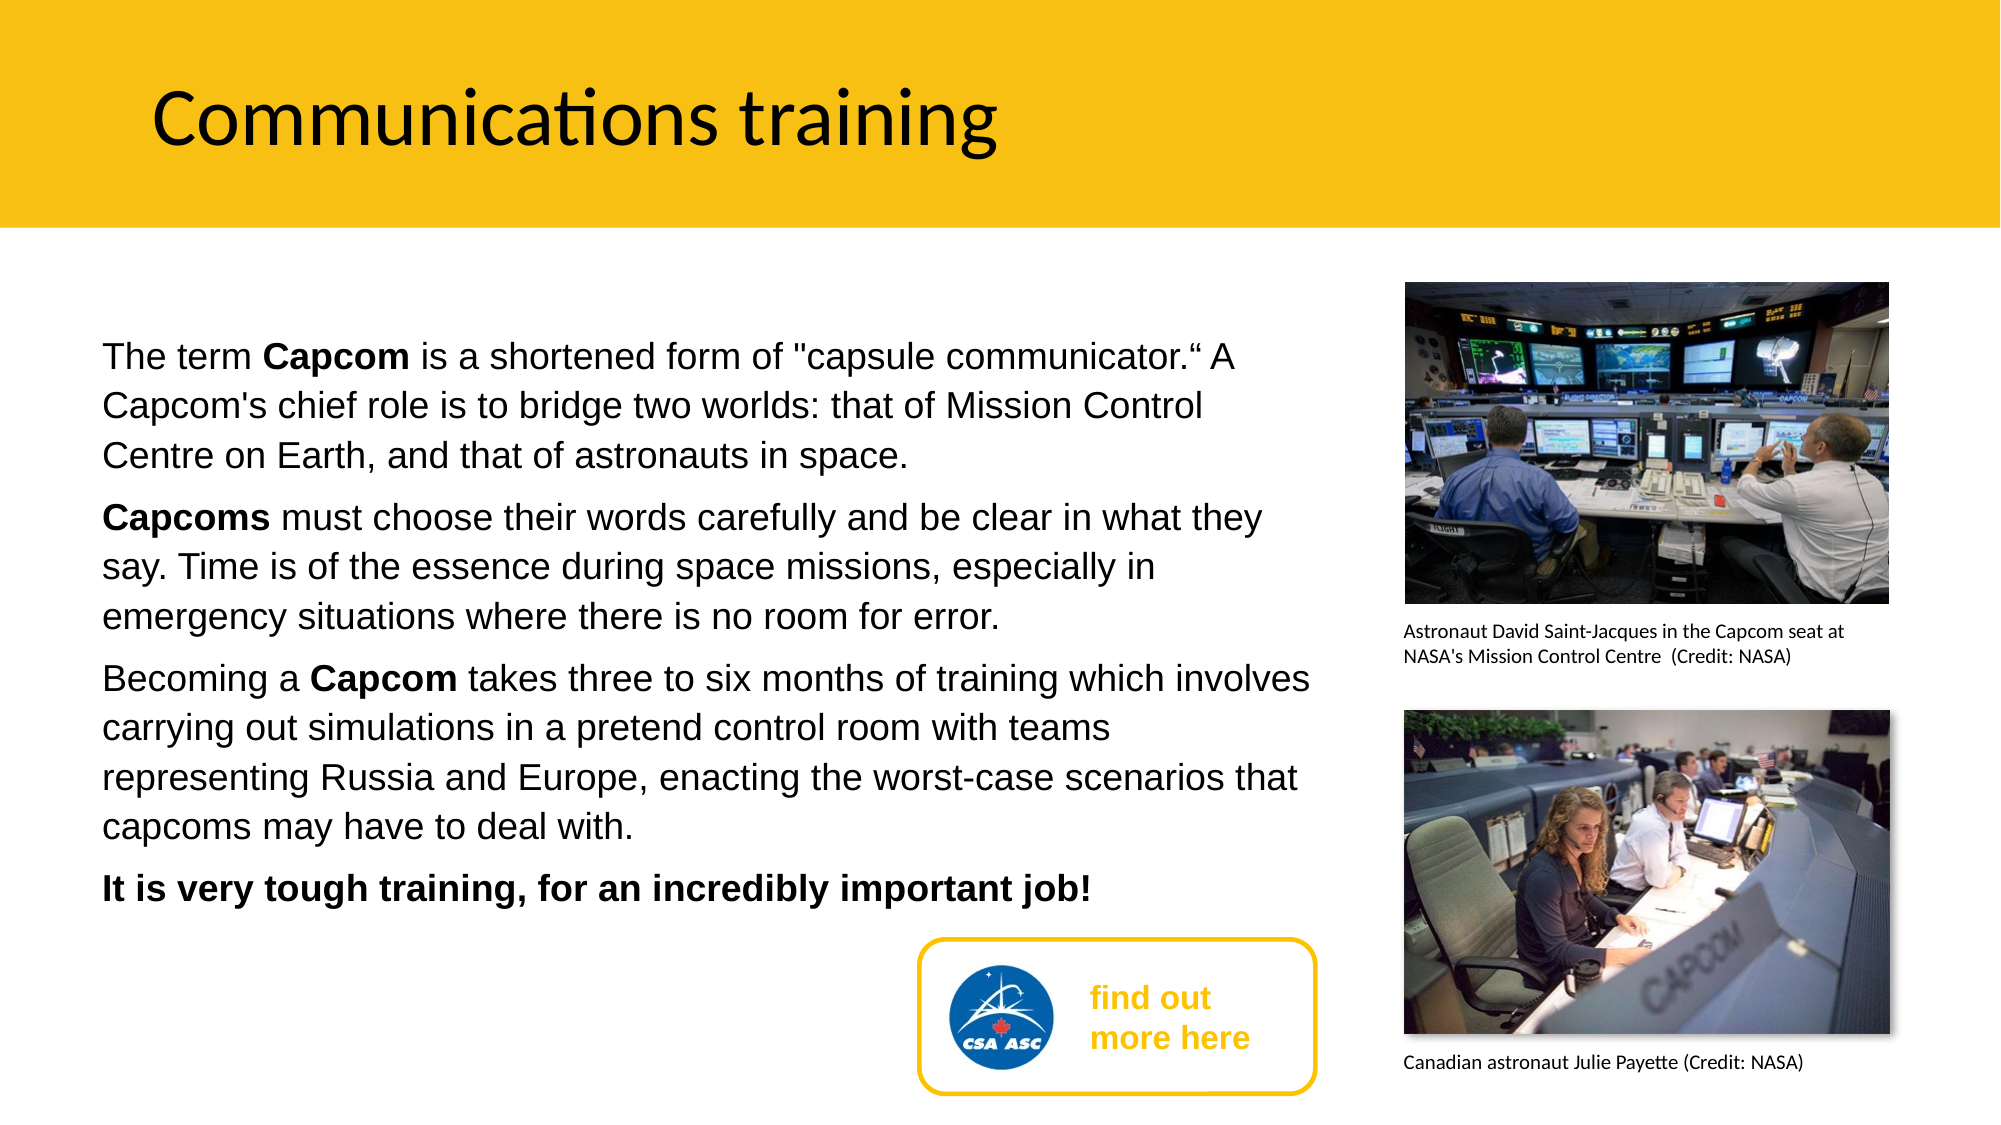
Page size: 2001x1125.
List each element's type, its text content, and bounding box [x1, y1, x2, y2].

text_box find out more here [1074, 968, 1268, 1065]
text_box Canadian astronaut Julie Payette (Credit: NASA) [1388, 1041, 1924, 1082]
title Communications training [137, 43, 1863, 194]
text_box [919, 939, 1316, 1094]
picture [1404, 282, 1890, 605]
picture [1404, 709, 1890, 1035]
text_box The term Capcom is a shortened form of "capsule communicator.“ A Capcom's chief role is to bridge two worlds: that of Mission Control Centre on Earth, and that of astronauts in space. Capcoms must choose their words carefully and be clear in what they say. Time is of the essence during space missions, especially in emergency situations where there is no room for error. Becoming a Capcom takes three to six months of training which involves carrying out simulations in a pretend control room with teams representing Russia and Europe, enacting the worst-case scenarios that capcoms may have to deal with. It is very tough training, for an incredibly important job! [87, 319, 1330, 922]
text_box Astronaut David Saint-Jacques in the Capcom seat at NASA's Mission Control Centre (Credit: NASA) [1388, 609, 1924, 676]
picture [943, 961, 1057, 1075]
